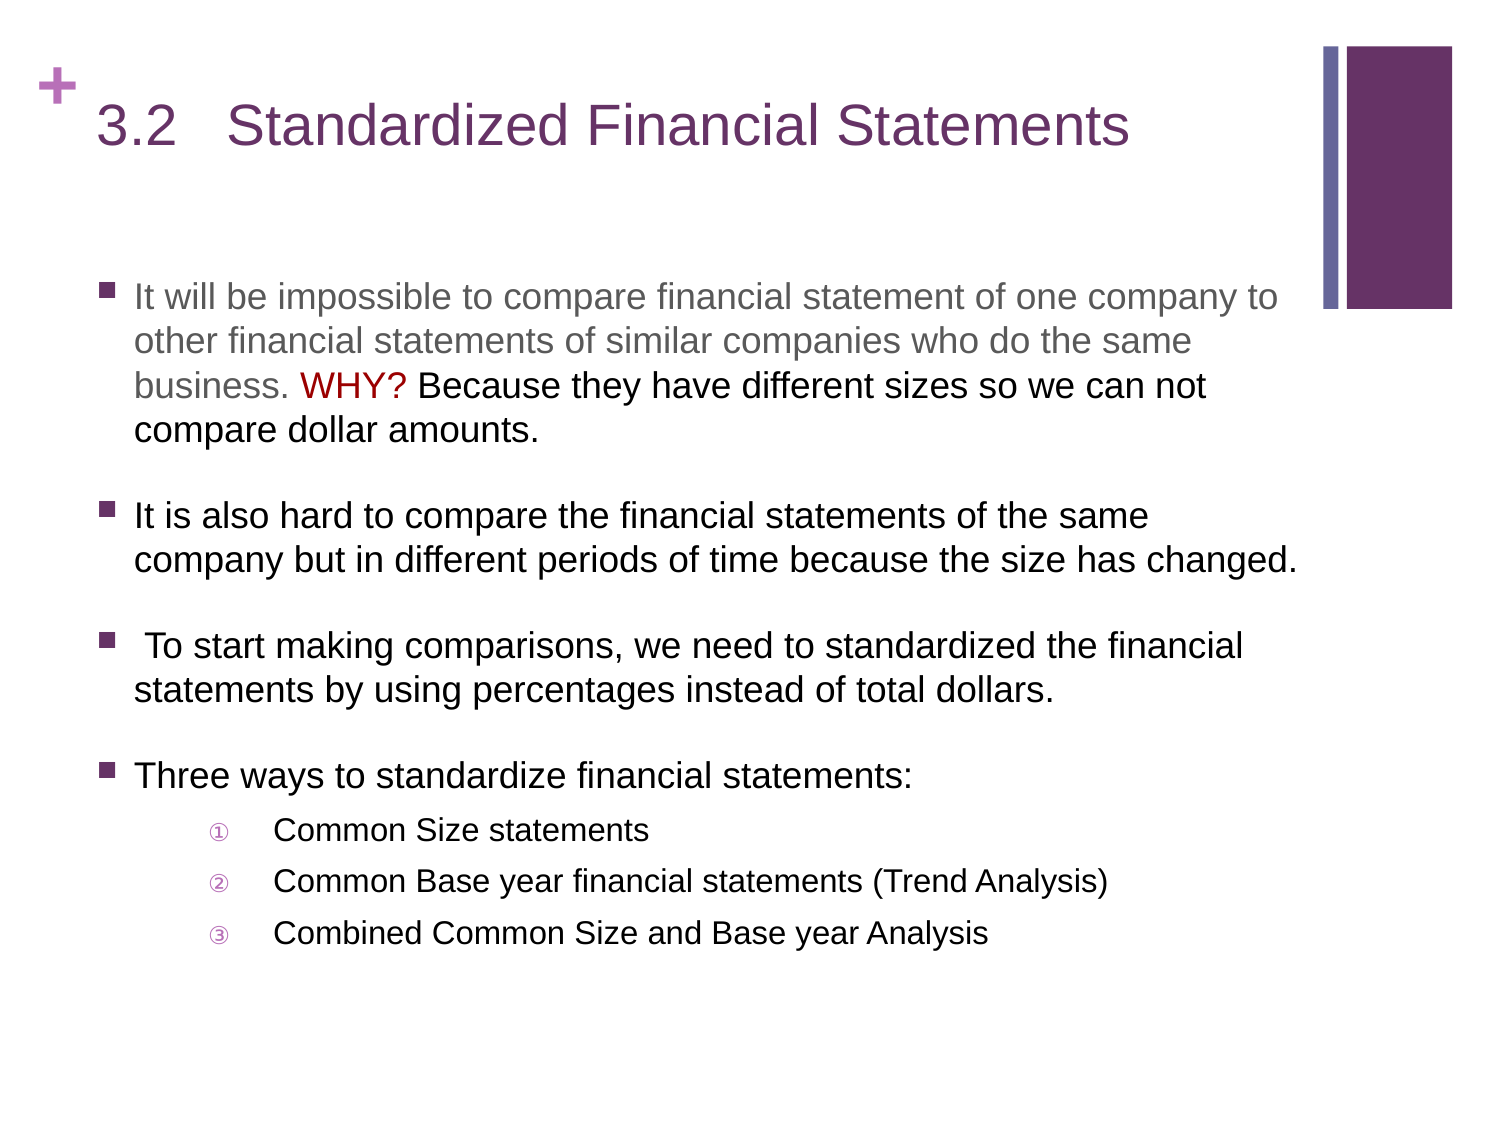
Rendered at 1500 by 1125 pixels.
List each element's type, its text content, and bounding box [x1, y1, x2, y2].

title 3.2 Standardized Financial Statements [81, 79, 1322, 171]
list It will be impossible to compare financial statement of one company to other financial statements of similar companies who do the same business. WHY? Because they have different sizes so we can not compare dollar amounts. It is also hard to compare the financial statements of the same company but in different periods of time because the size has changed. To start making comparisons, we need to standardized the financial statements by using percentages instead of total dollars. Three ways to standardize financial statements: Common Size statements Common Base year financial statements (Trend Analysis) Combined Common Size and Base year Analysis [81, 264, 1322, 1005]
